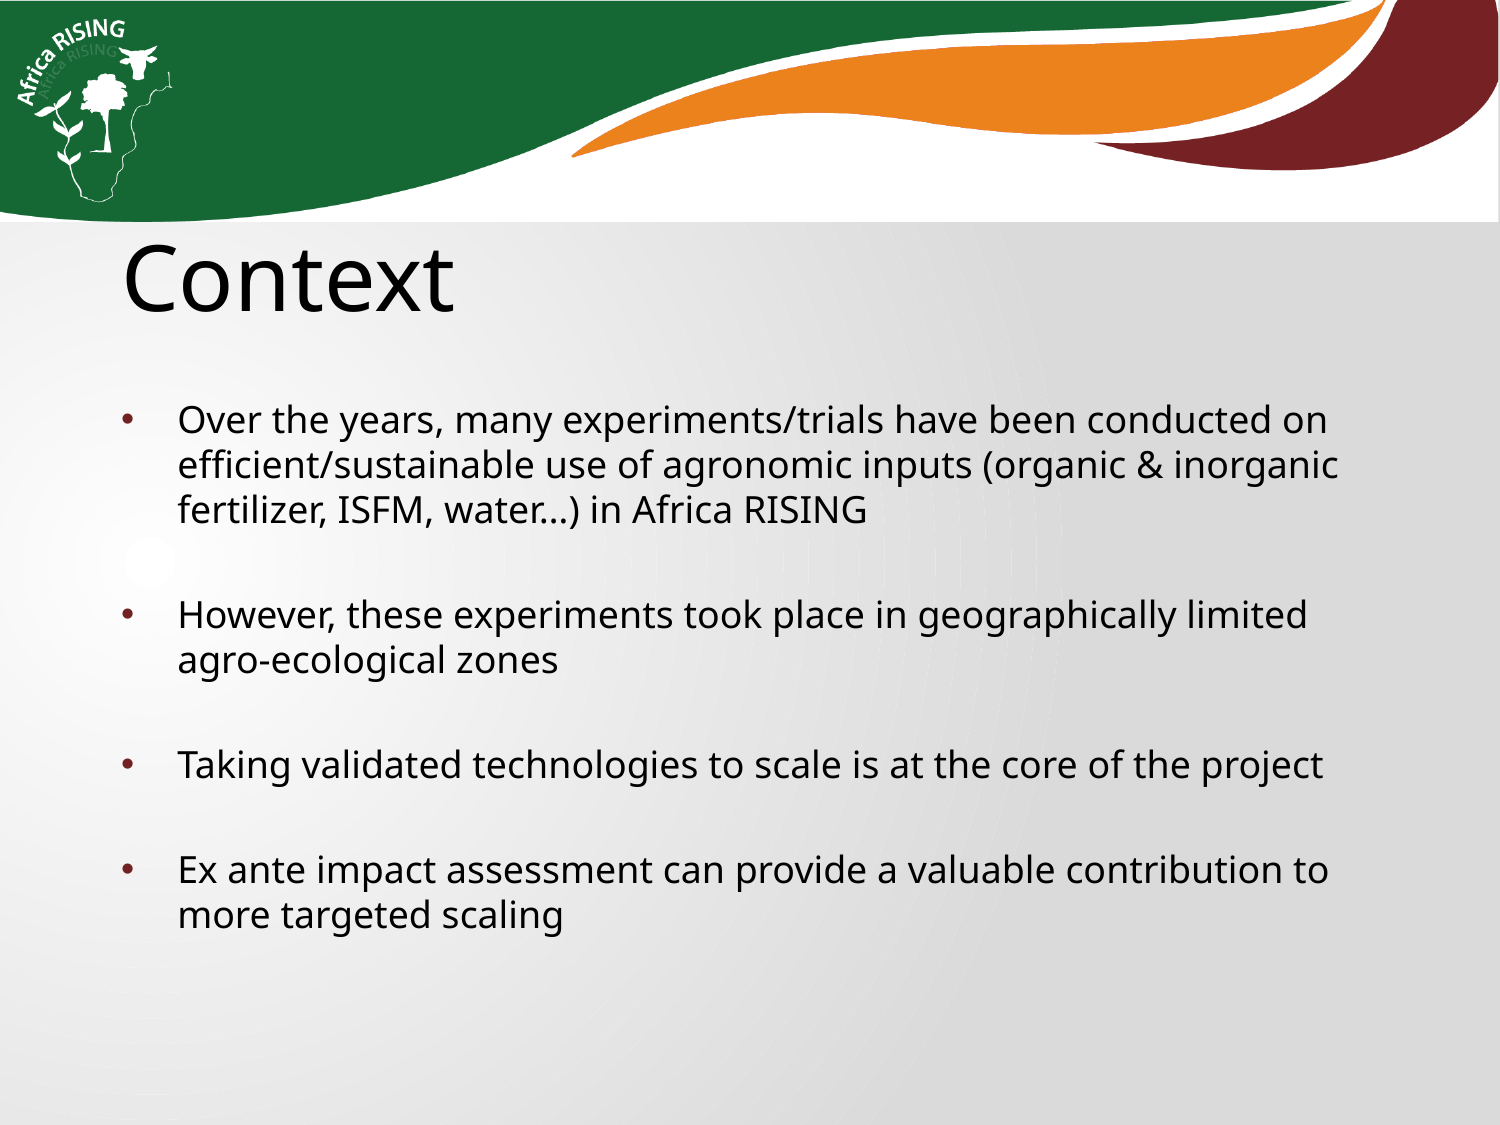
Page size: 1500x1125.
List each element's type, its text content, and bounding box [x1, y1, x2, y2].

picture [0, 0, 1499, 222]
list Context Over the years, many experiments/trials have been conducted on efficient/sustainable use of agronomic inputs (organic & inorganic fertilizer, ISFM, water…) in Africa RISING However, these experiments took place in geographically limited agro-ecological zones Taking validated technologies to scale is at the core of the project Ex ante impact assessment can provide a valuable contribution to more targeted scaling [87, 212, 1363, 350]
